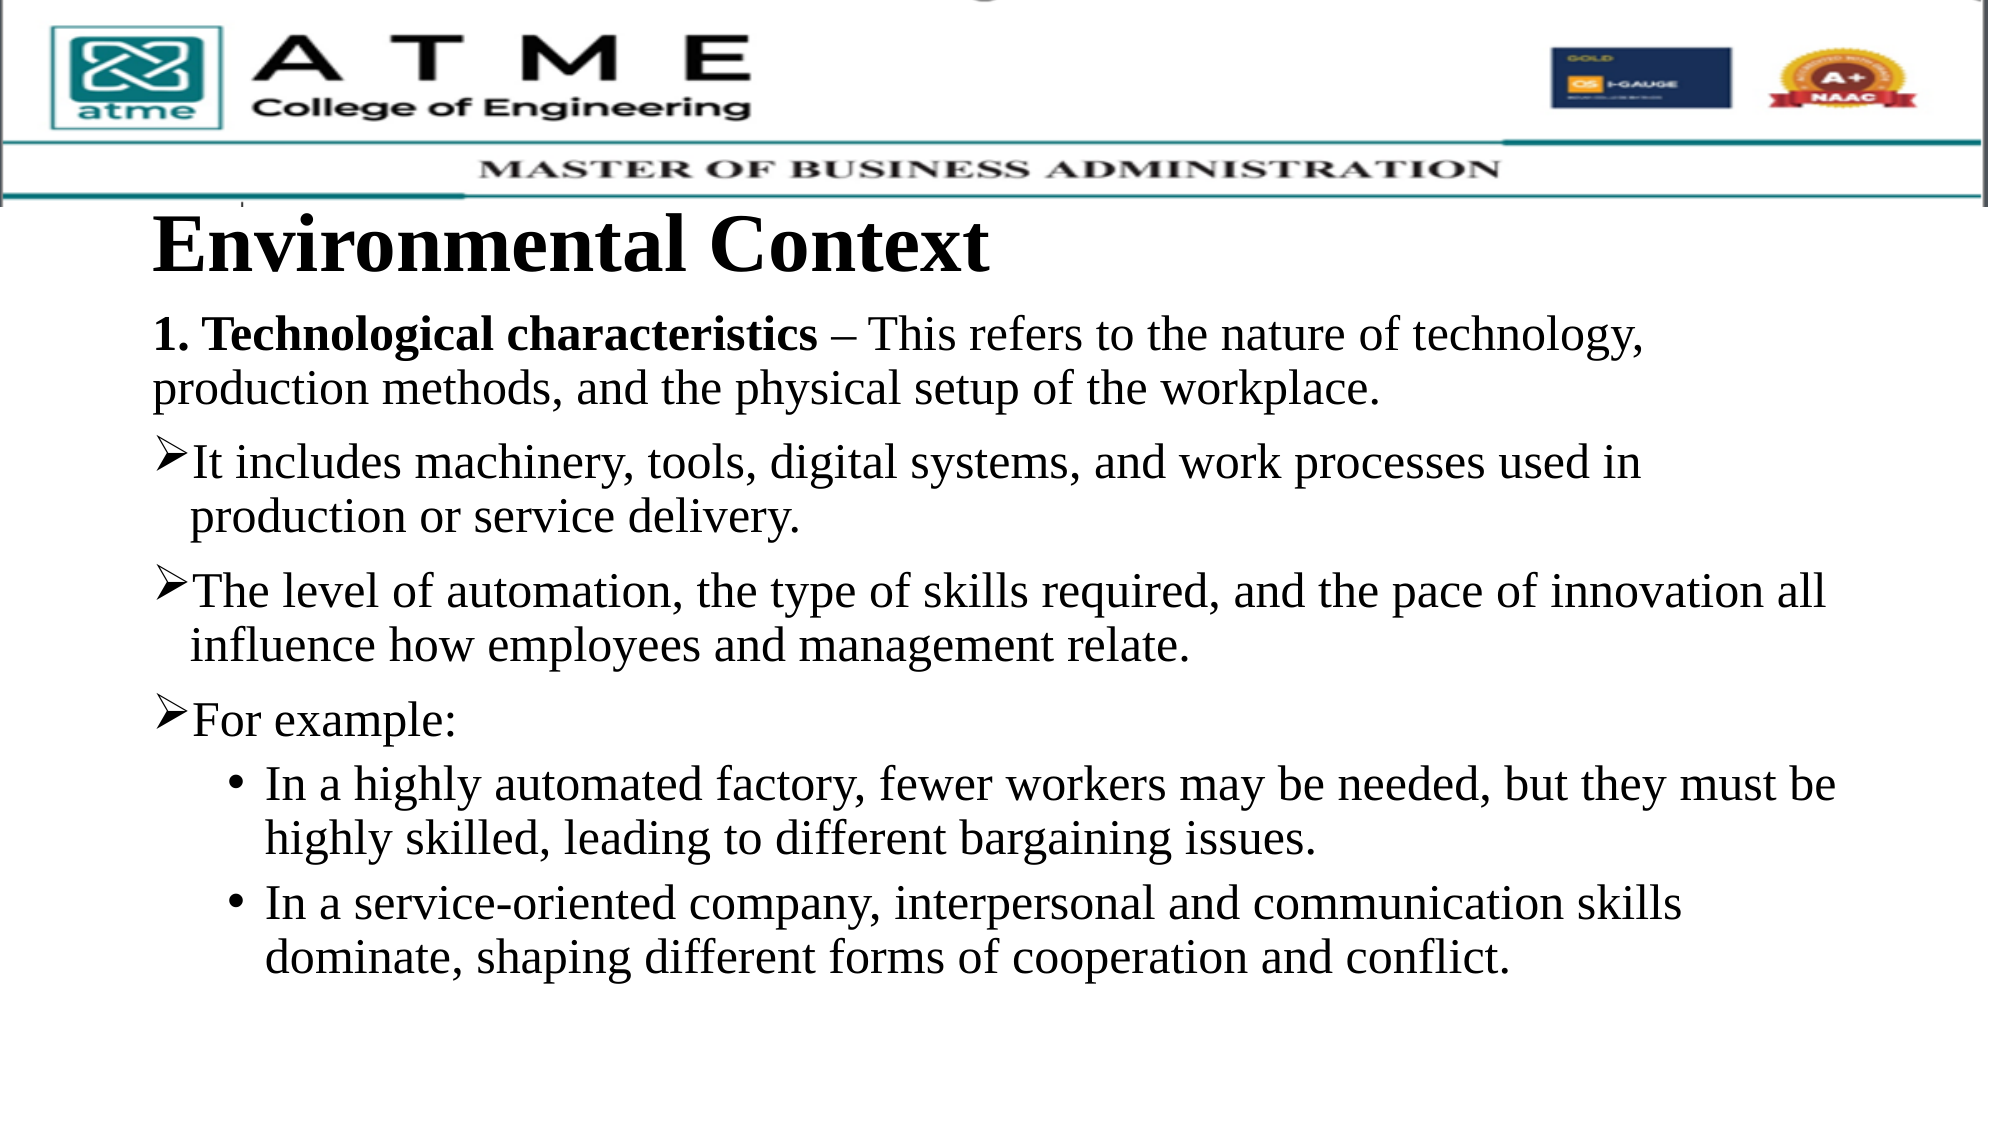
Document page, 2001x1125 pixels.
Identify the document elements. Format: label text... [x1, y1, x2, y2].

picture [0, 0, 1988, 207]
list 1. Technological characteristics – This refers to the nature of technology, production methods, and the physical setup of the workplace. It includes machinery, tools, digital systems, and work processes used in production or service delivery. The level of automation, the type of skills required, and the pace of innovation all influence how employees and management relate. For example: In a highly automated factory, fewer workers may be needed, but they must be highly skilled, leading to different bargaining issues. In a service-oriented company, interpersonal and communication skills dominate, shaping different forms of cooperation and conflict. [137, 299, 1863, 1014]
title Environmental Context [137, 135, 1863, 299]
